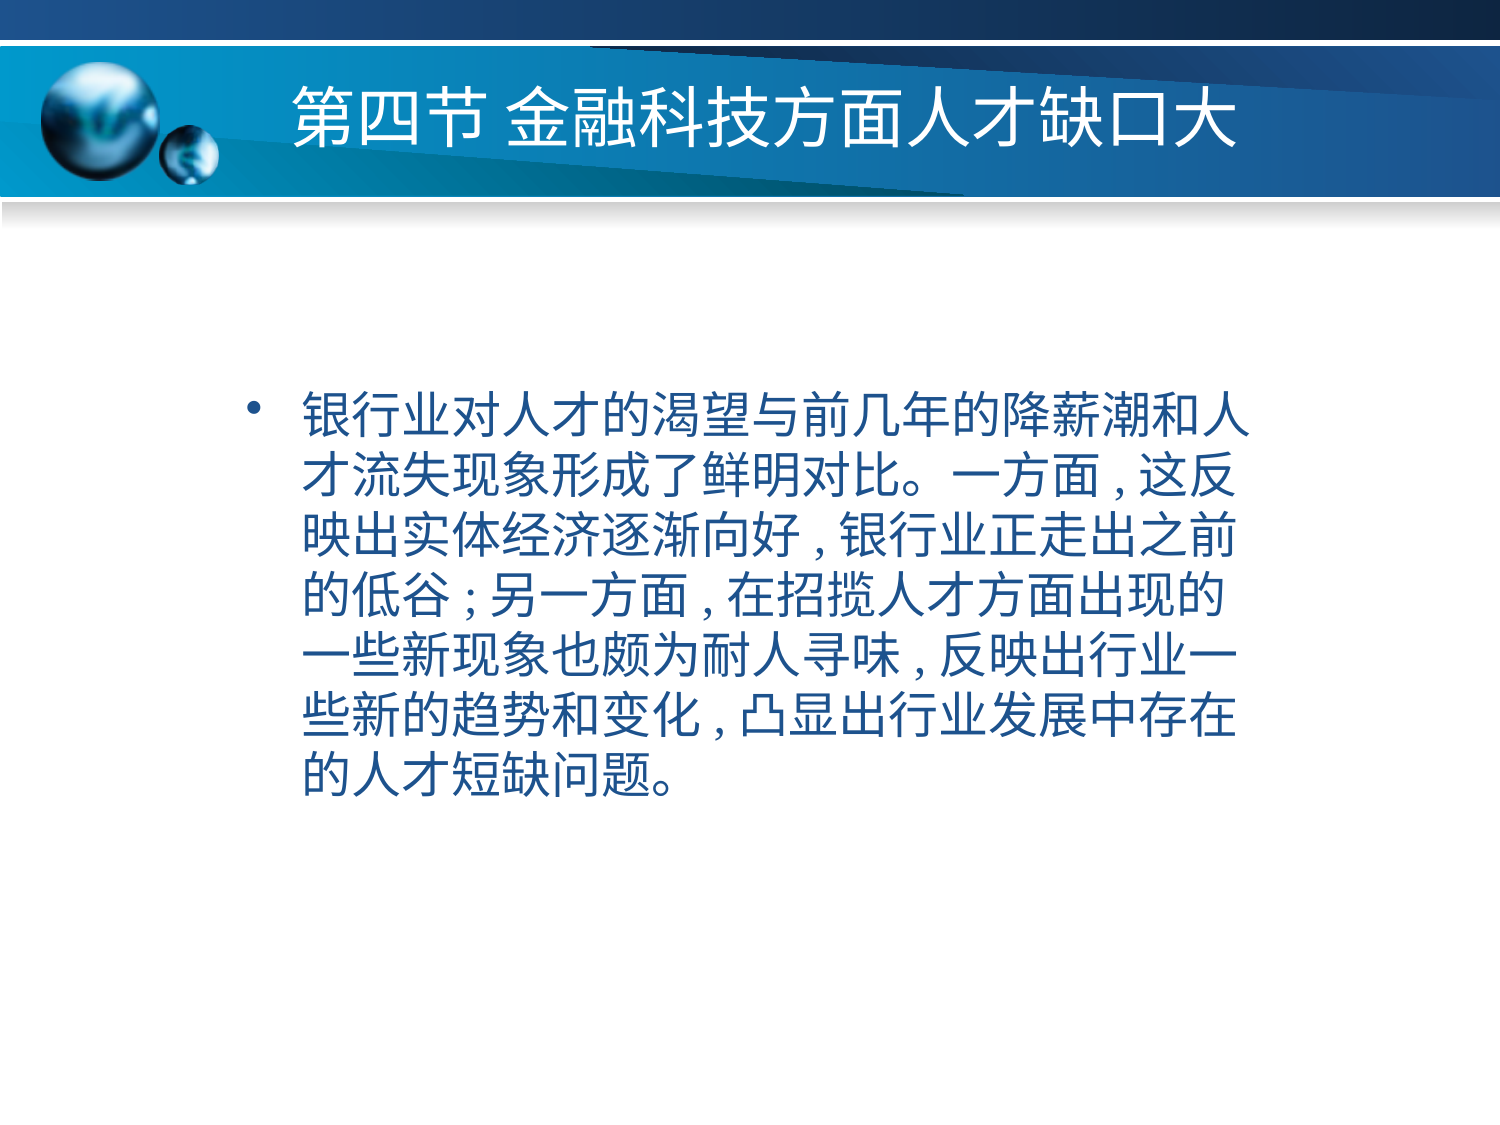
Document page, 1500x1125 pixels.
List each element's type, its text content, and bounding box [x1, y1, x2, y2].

picture [160, 126, 218, 184]
title 第四节 金融科技方面人才缺口大 [274, 44, 1363, 188]
picture [42, 63, 159, 180]
text_box 银行业对人才的渴望与前几年的降薪潮和人才流失现象形成了鲜明对比。一方面,这反映出实体经济逐渐向好,银行业正走出之前的低谷;另一方面,在招揽人才方面出现的一些新现象也颇为耐人寻味,反映出行业一些新的趋势和变化,凸显出行业发展中存在的人才短缺问题。 [230, 376, 1270, 812]
